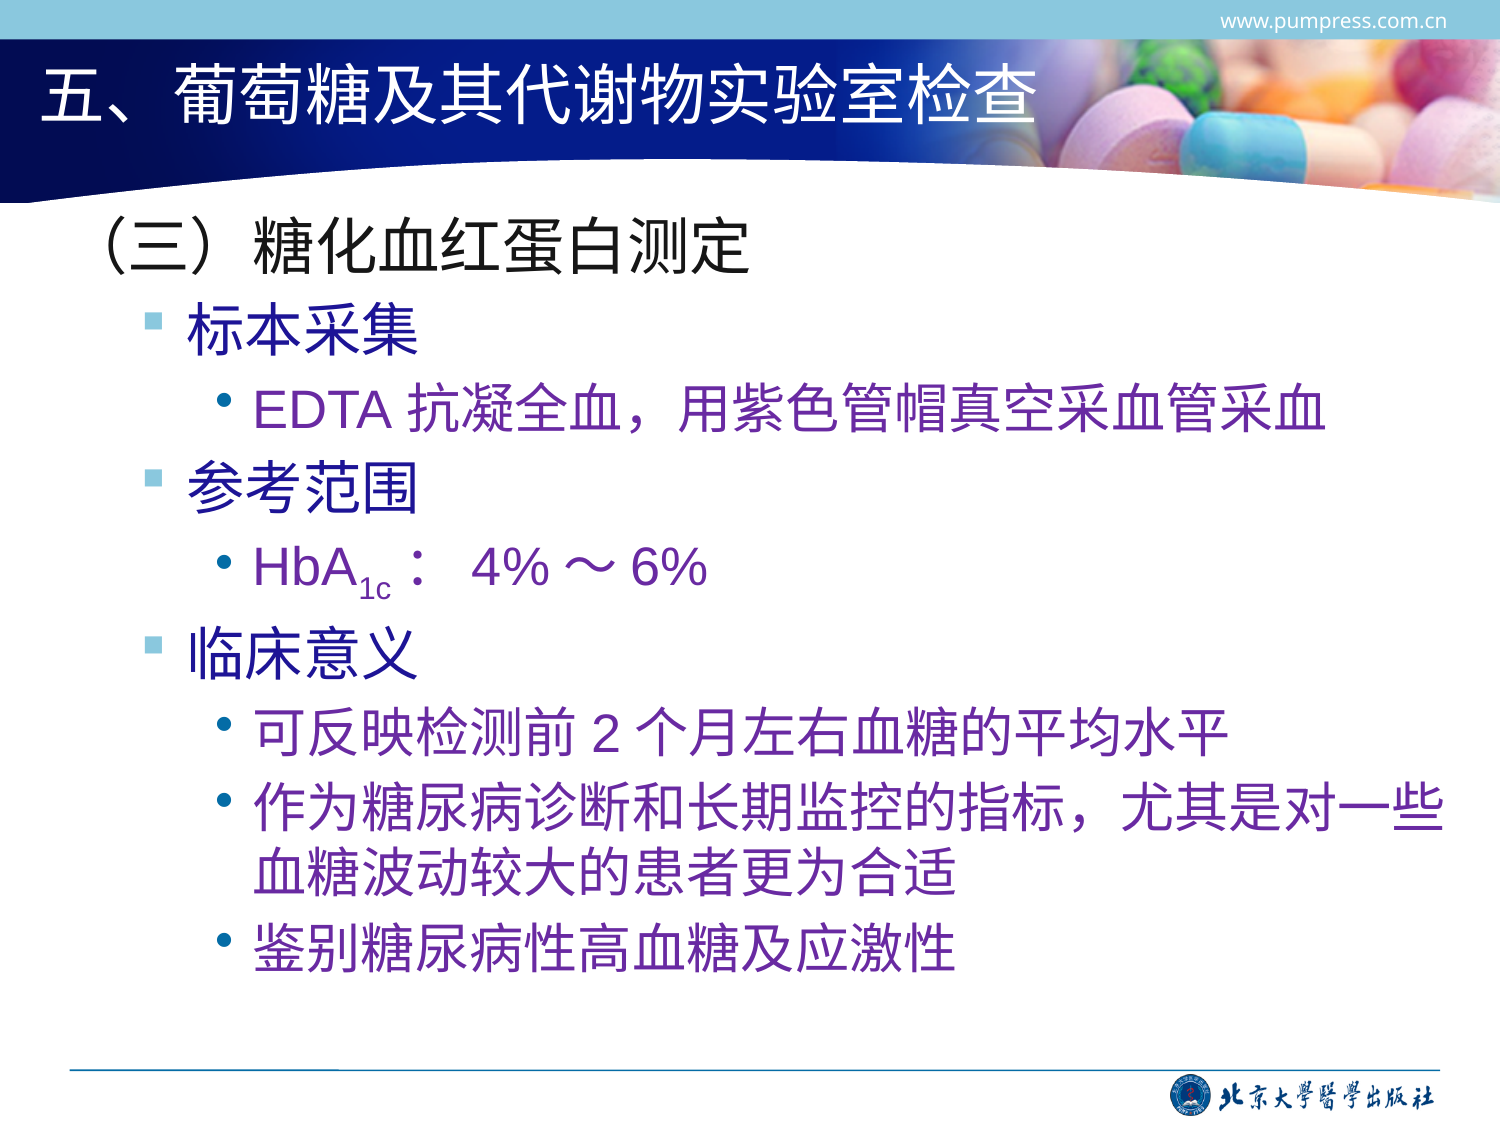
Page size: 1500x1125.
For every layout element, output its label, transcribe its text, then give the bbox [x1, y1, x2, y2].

list （三）糖化血红蛋白测定 标本采集 EDTA抗凝全血，用紫色管帽真空采血管采血 参考范围 HbA1c：4%～6% 临床意义 可反映检测前2个月左右血糖的平均水平 作为糖尿病诊断和长期监控的指标，尤其是对一些血糖波动较大的患者更为合适 鉴别糖尿病性高血糖及应激性 [49, 198, 1463, 1026]
picture [1170, 1074, 1436, 1118]
title 五、葡萄糖及其代谢物实验室检查 [23, 46, 1349, 140]
slide_number www.pumpress.com.cn [1024, 0, 1463, 38]
picture [0, 40, 1500, 203]
